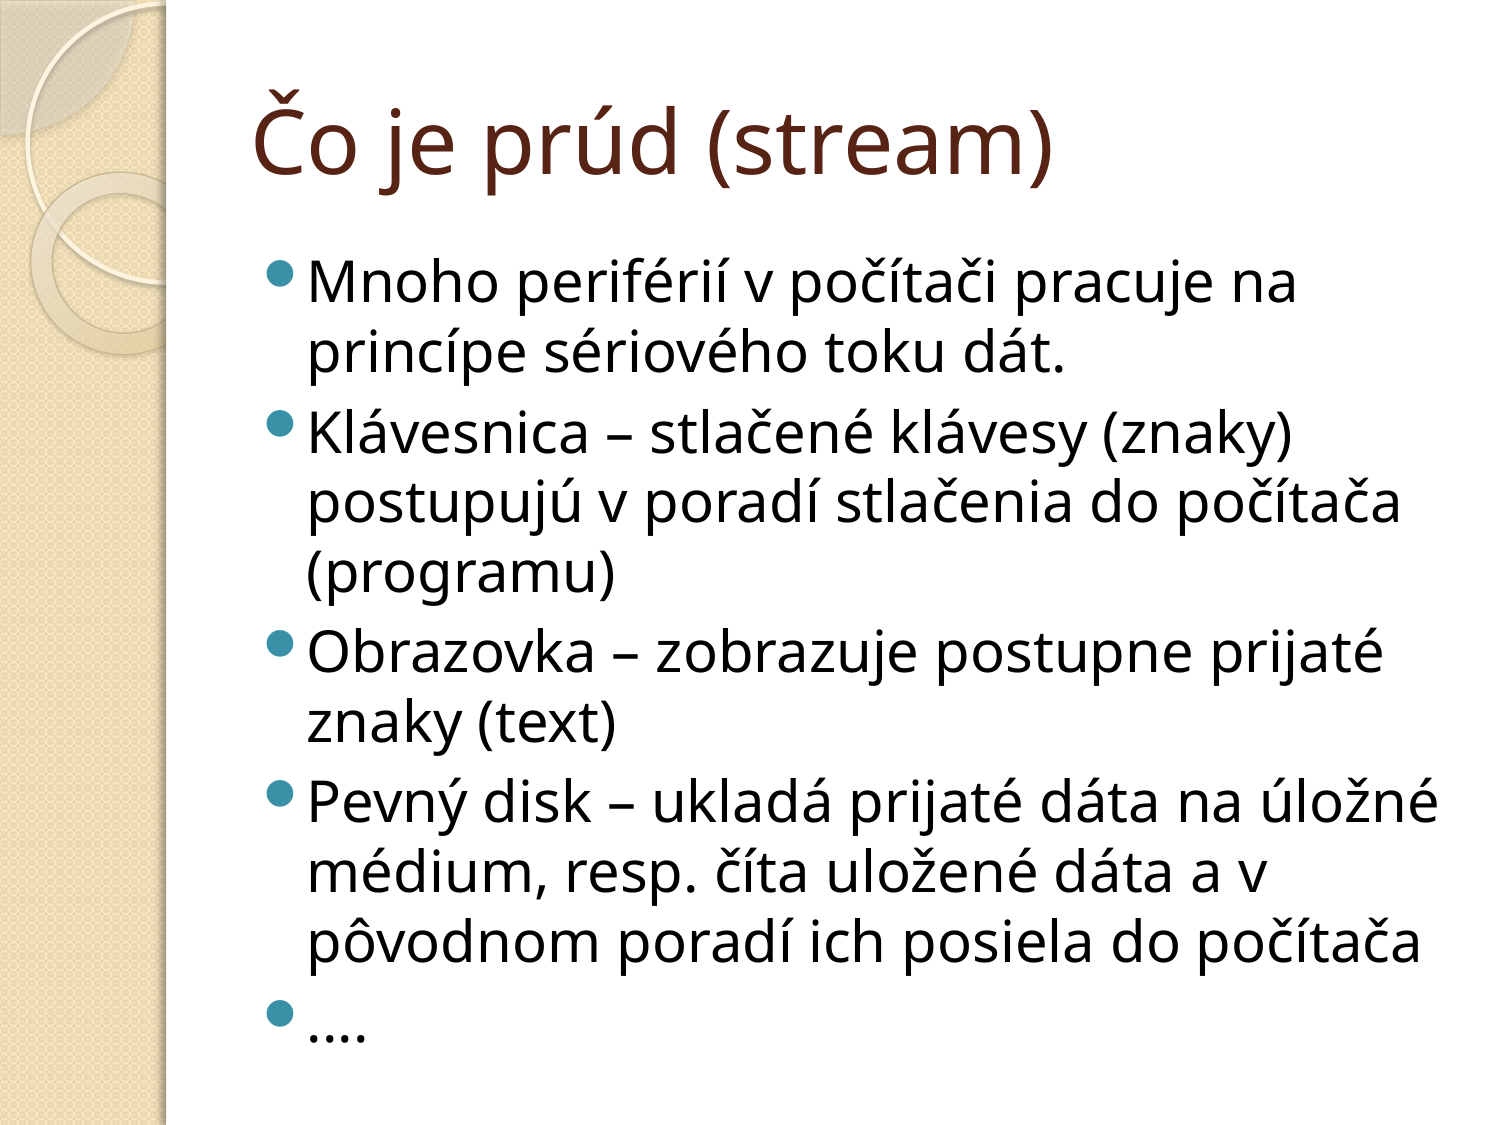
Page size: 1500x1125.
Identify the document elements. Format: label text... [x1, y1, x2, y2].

title Čo je prúd (stream) [235, 45, 1466, 233]
list Mnoho periférií v počítači pracuje na princípe sériového toku dát. Klávesnica – stlačené klávesy (znaky) postupujú v poradí stlačenia do počítača (programu) Obrazovka – zobrazuje postupne prijaté znaky (text) Pevný disk – ukladá prijaté dáta na úložné médium, resp. číta uložené dáta a v pôvodnom poradí ich posiela do počítača .... [235, 237, 1466, 1125]
